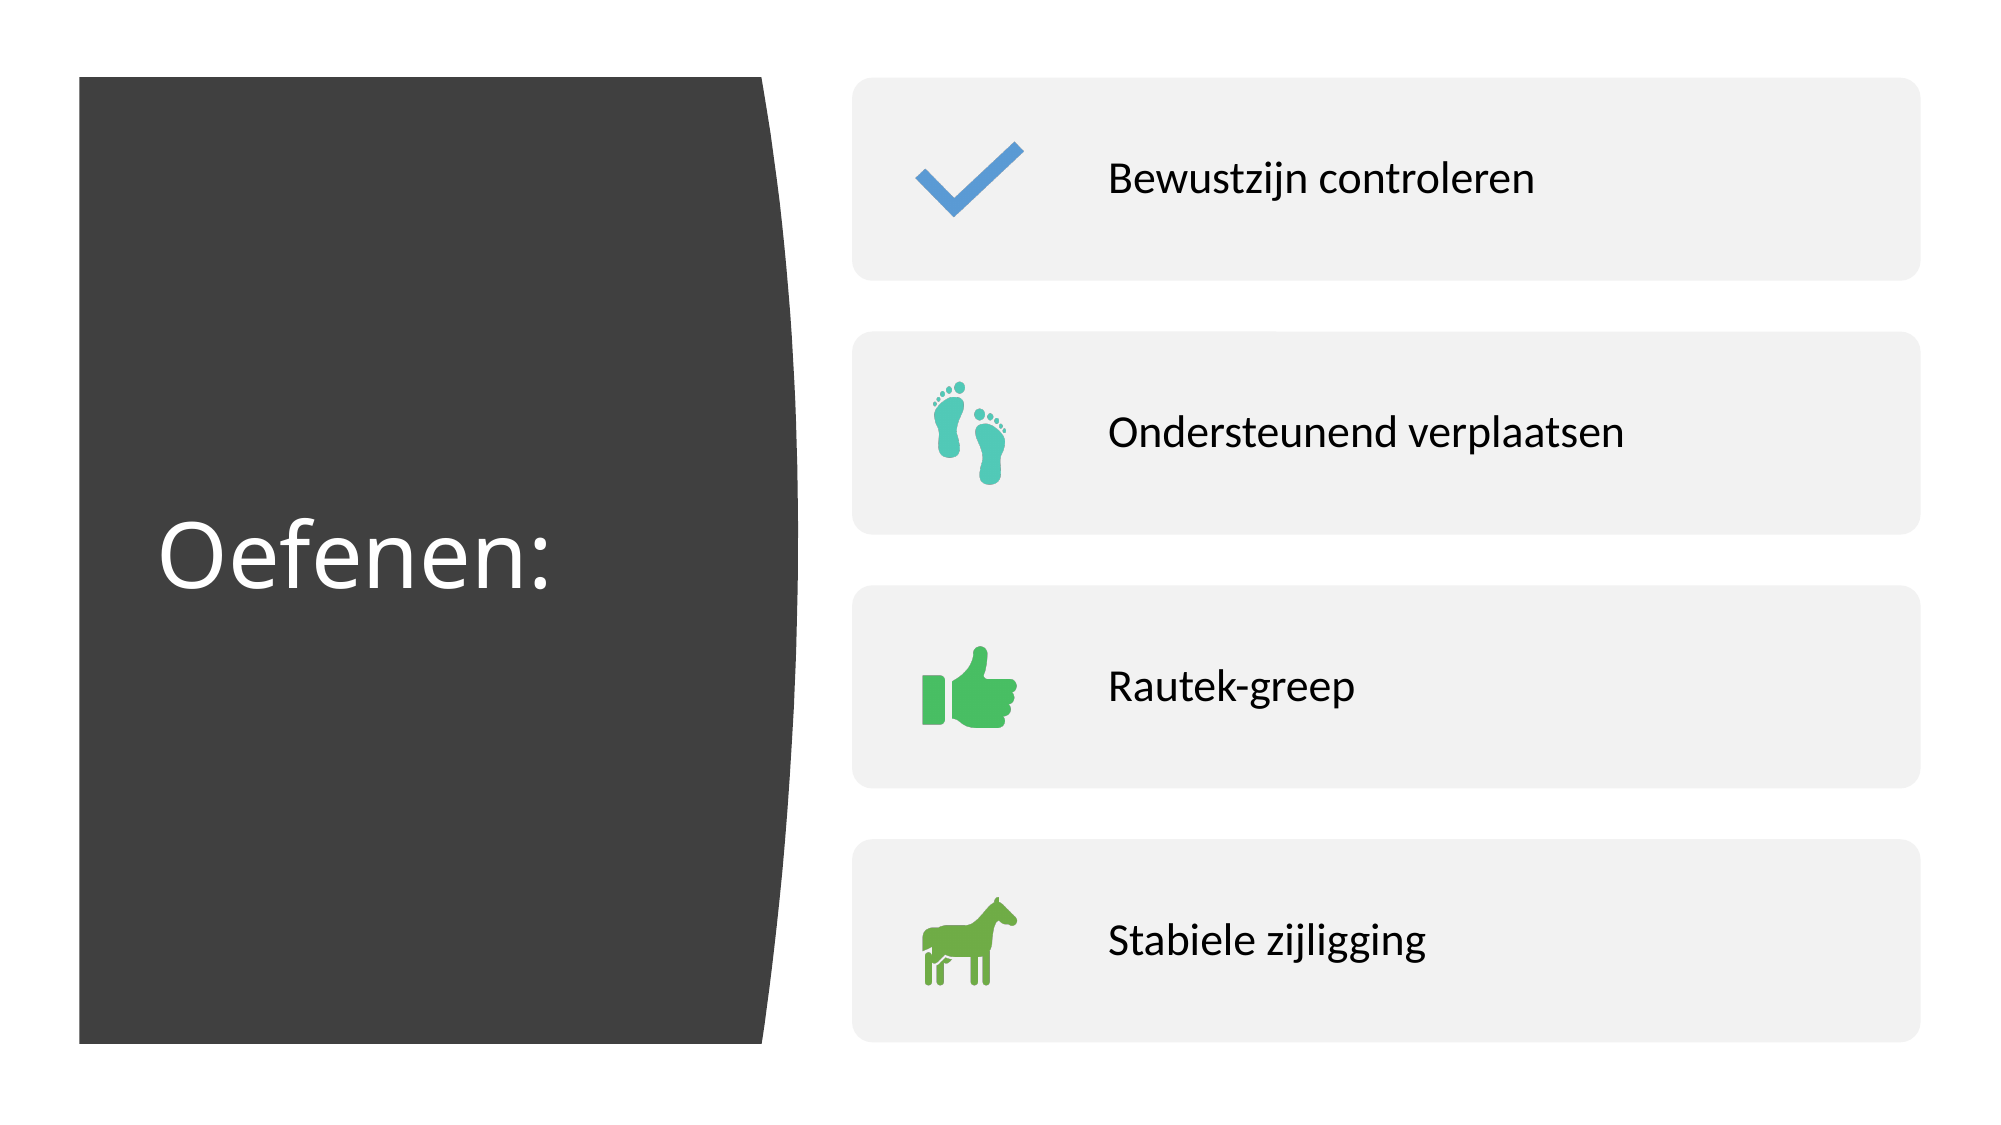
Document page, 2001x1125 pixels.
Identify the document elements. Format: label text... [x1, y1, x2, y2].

text_box [78, 76, 800, 1045]
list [852, 77, 1921, 1043]
title Oefenen: [141, 166, 702, 953]
